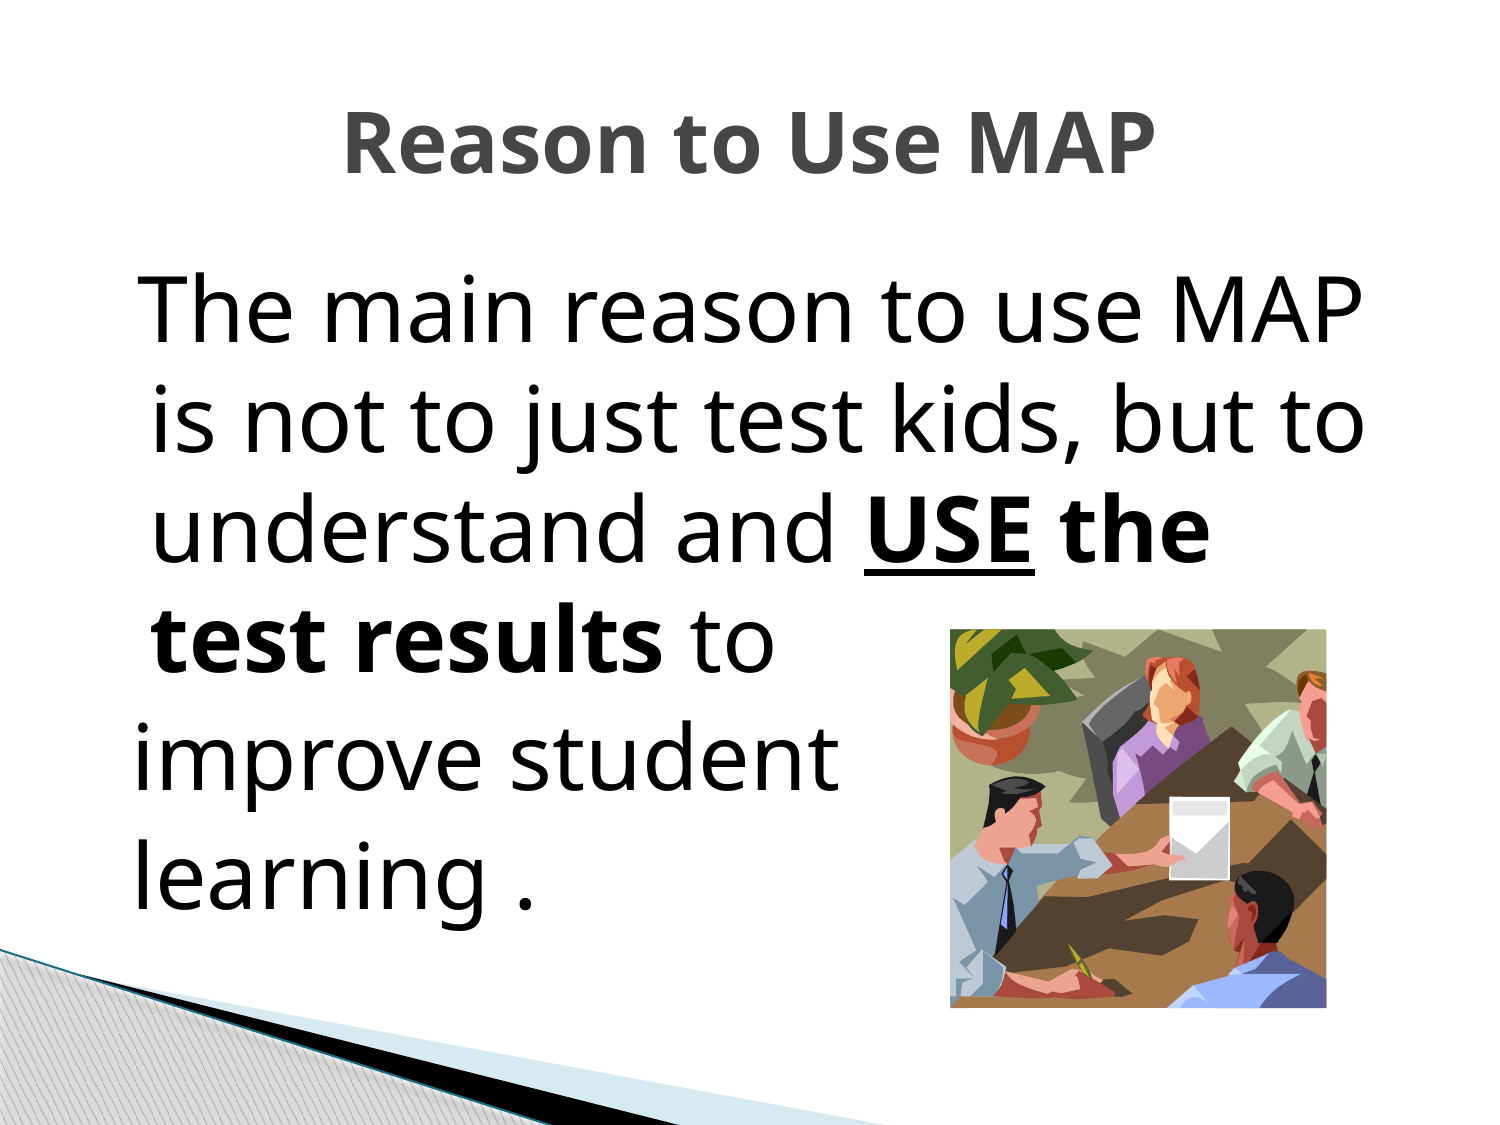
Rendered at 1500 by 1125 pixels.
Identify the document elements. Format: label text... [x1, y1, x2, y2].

title Reason to Use MAP [75, 45, 1425, 233]
picture [949, 624, 1332, 1013]
list The main reason to use MAP is not to just test kids, but to understand and USE the test results to improve student learning . [75, 243, 1425, 986]
